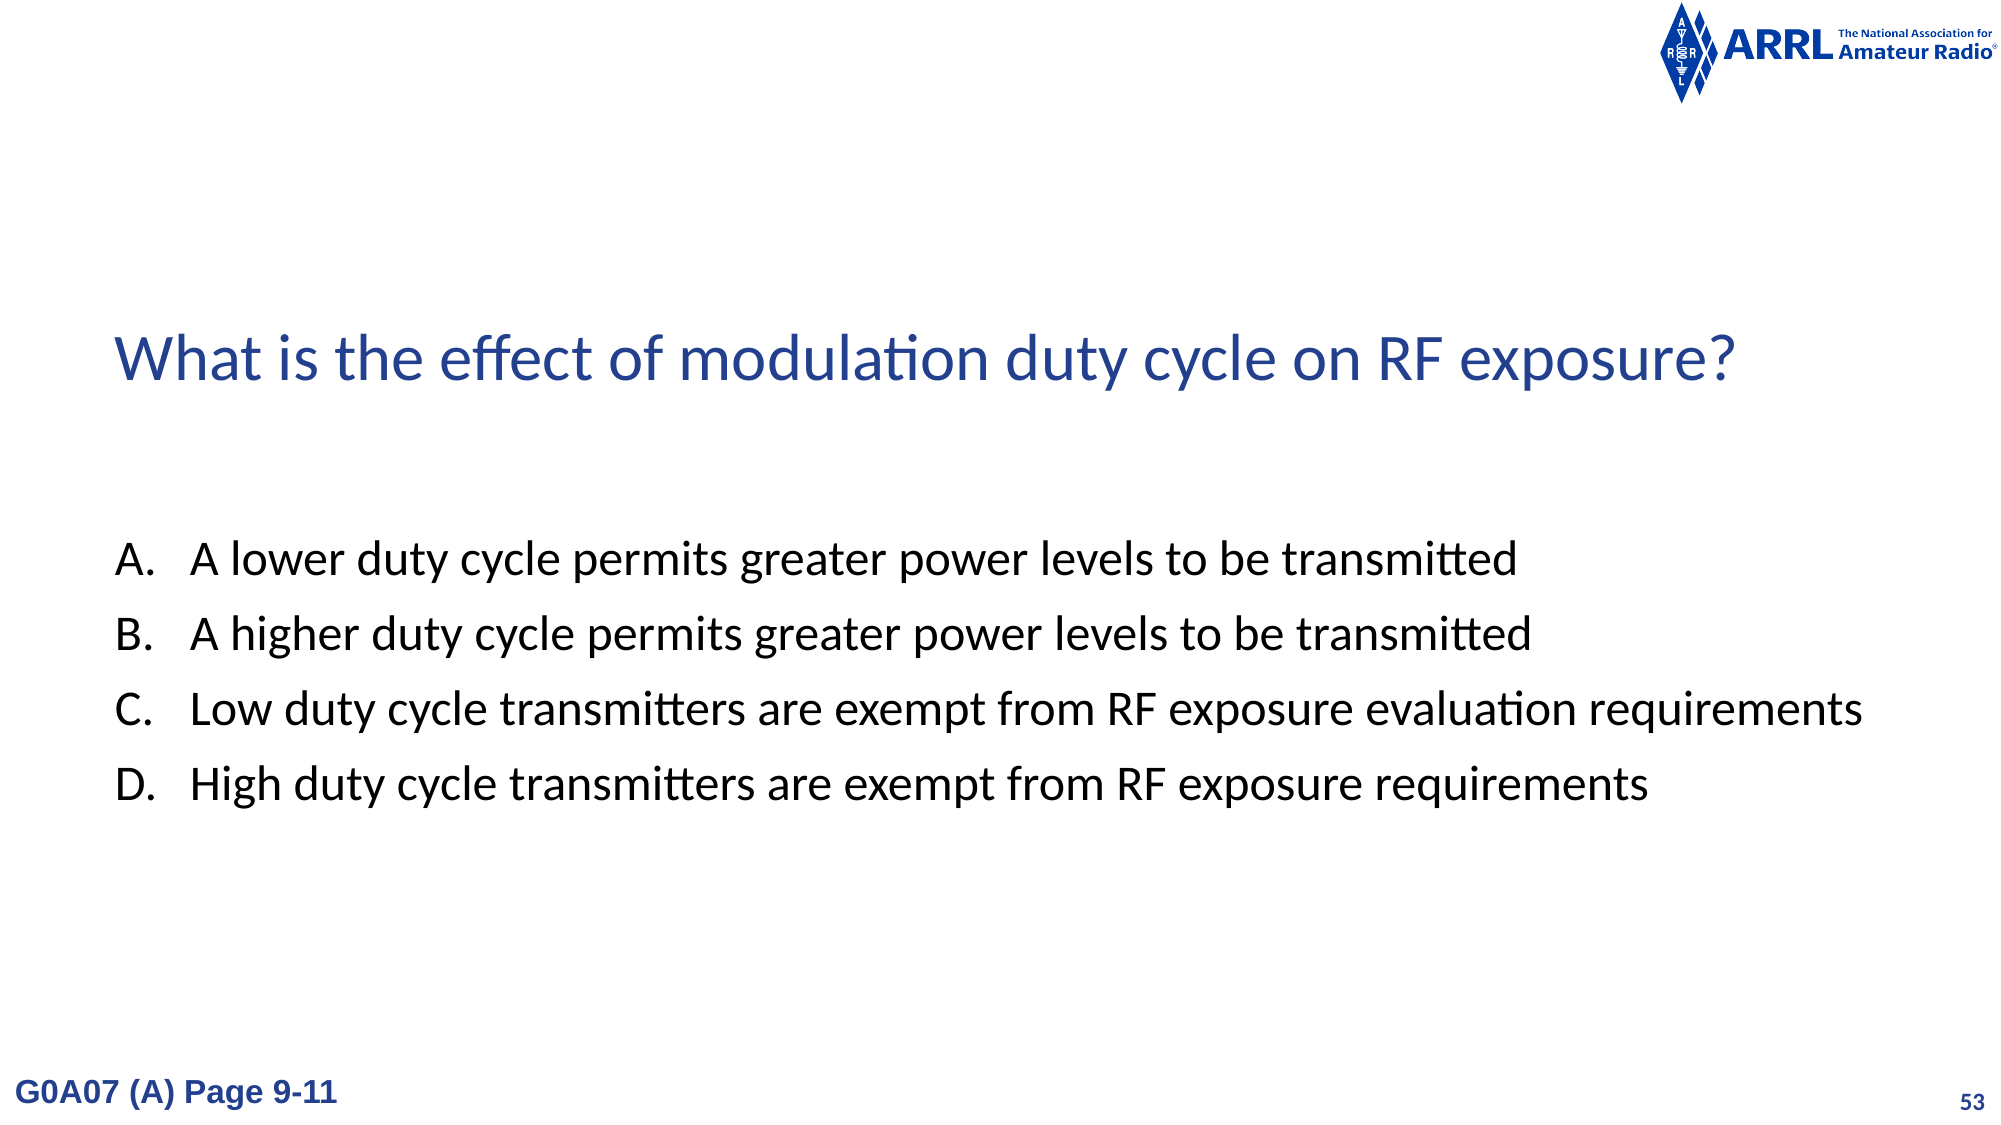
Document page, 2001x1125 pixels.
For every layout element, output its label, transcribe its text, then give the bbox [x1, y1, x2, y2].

list A lower duty cycle permits greater power levels to be transmitted A higher duty cycle permits greater power levels to be transmitted Low duty cycle transmitters are exempt from RF exposure evaluation requirements High duty cycle transmitters are exempt from RF exposure requirements [99, 525, 1900, 1005]
picture [1658, 0, 1999, 106]
text_box 53 [1875, 1077, 2000, 1123]
title What is the effect of modulation duty cycle on RF exposure? [99, 249, 1900, 468]
text_box G0A07 (A) Page 9-11 [0, 1062, 1313, 1118]
